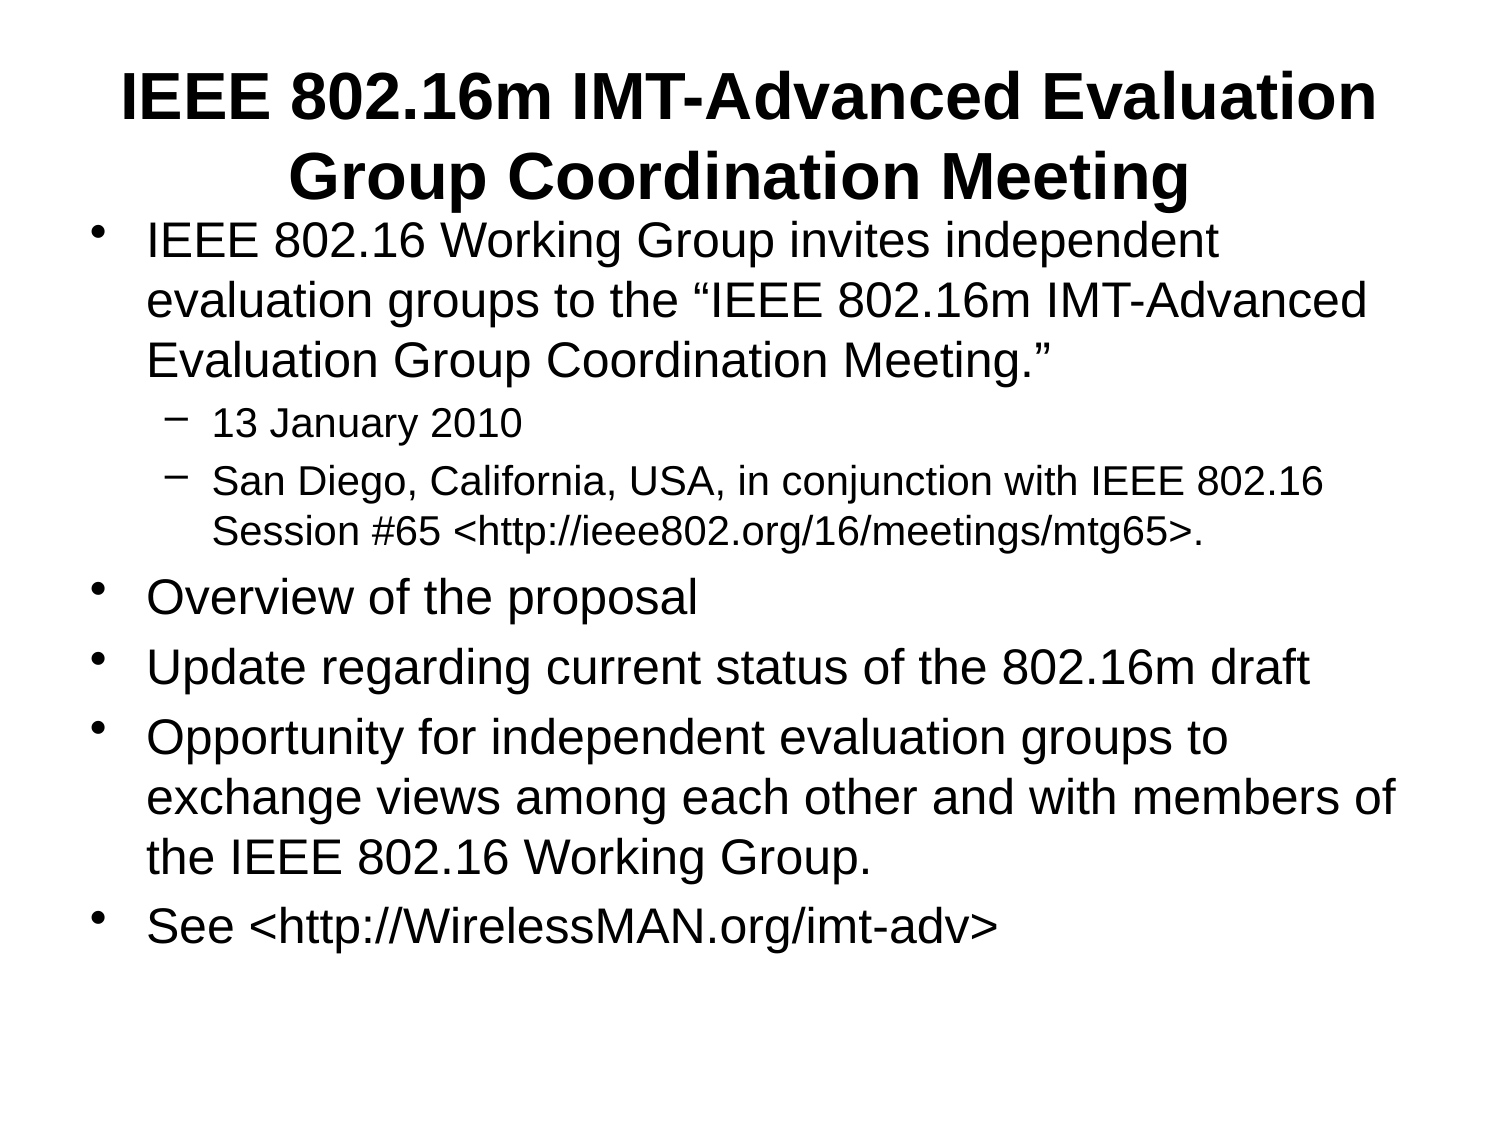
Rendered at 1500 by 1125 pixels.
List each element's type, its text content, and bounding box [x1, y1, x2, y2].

list IEEE 802.16 Working Group invites independent evaluation groups to the “IEEE 802.16m IMT-Advanced Evaluation Group Coordination Meeting.” 13 January 2010 San Diego, California, USA, in conjunction with IEEE 802.16 Session #65 <http://ieee802.org/16/meetings/mtg65>. Overview of the proposal Update regarding current status of the 802.16m draft Opportunity for independent evaluation groups to exchange views among each other and with members of the IEEE 802.16 Working Group. See <http://WirelessMAN.org/imt-adv> [75, 200, 1425, 1038]
title IEEE 802.16m IMT-Advanced Evaluation Group Coordination Meeting [75, 45, 1425, 200]
